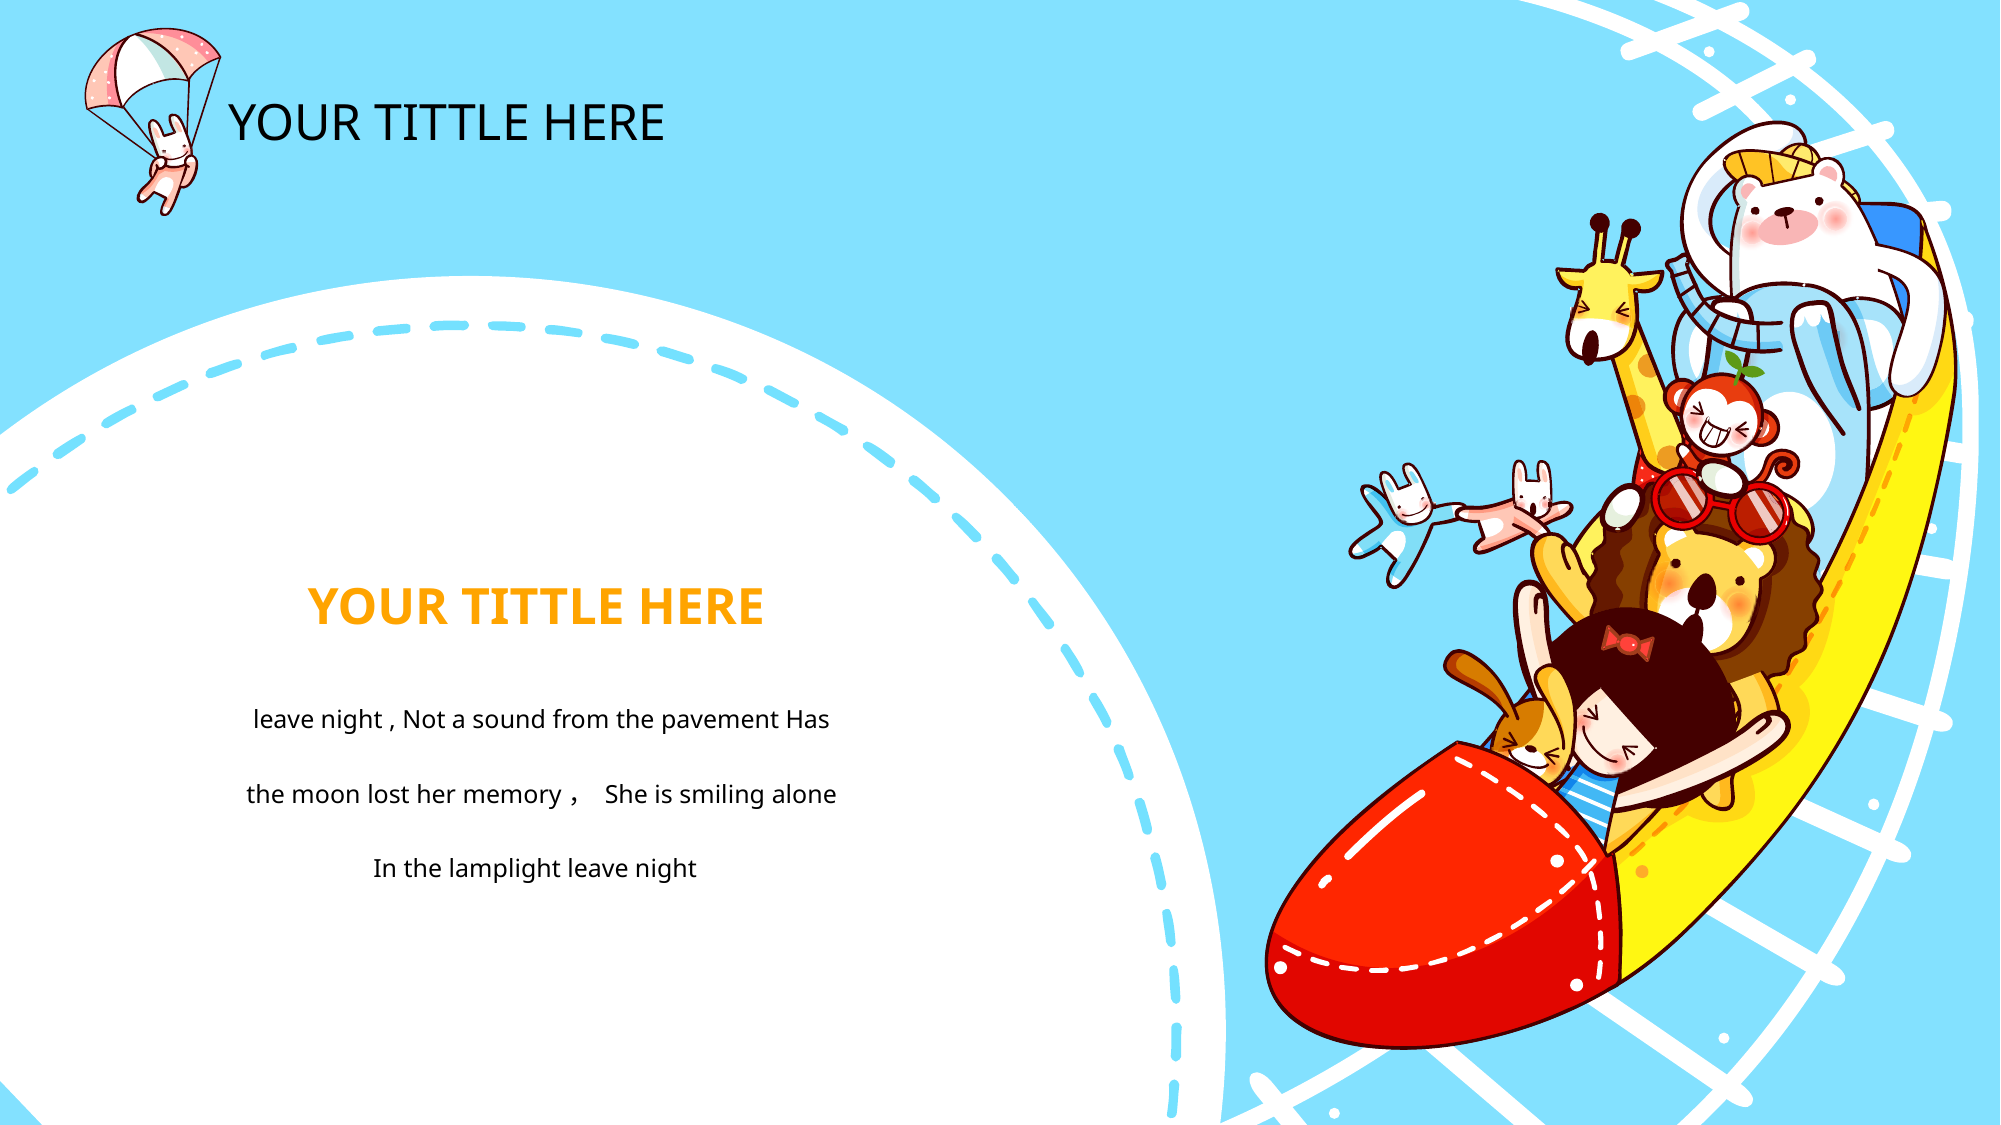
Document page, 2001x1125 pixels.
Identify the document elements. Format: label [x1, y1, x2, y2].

text_box [221, 567, 863, 881]
text_box [1094, 0, 1979, 1125]
text_box [84, 27, 826, 216]
picture [0, 284, 1256, 1125]
